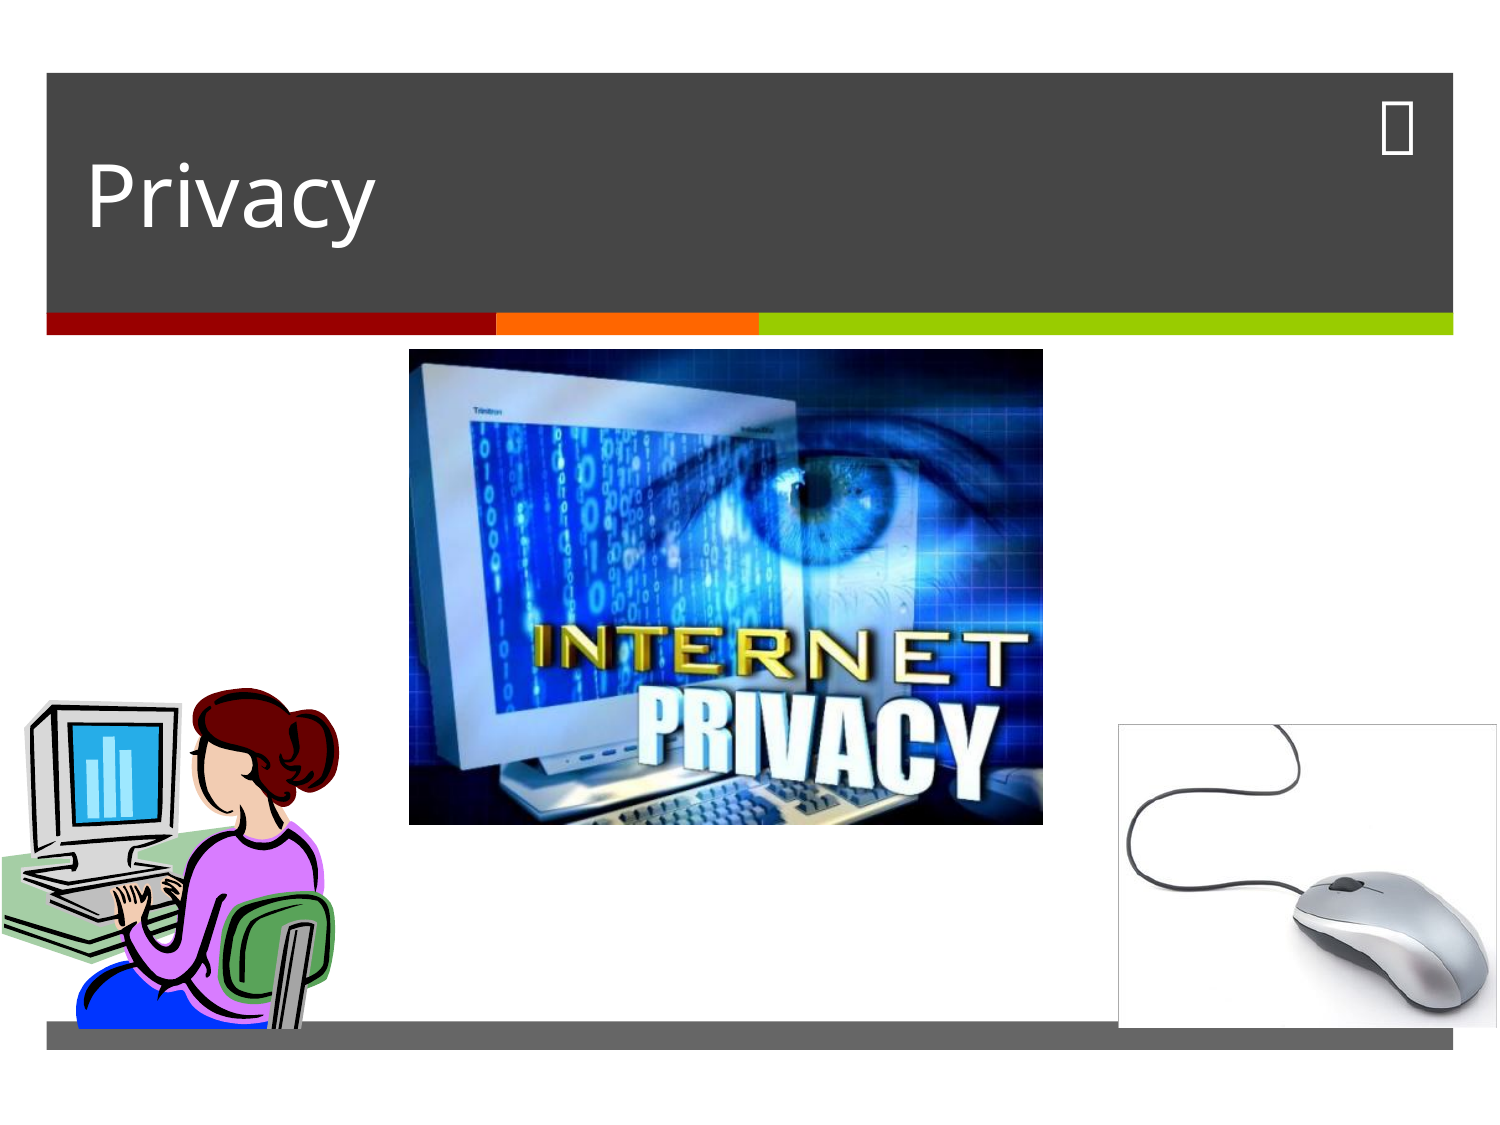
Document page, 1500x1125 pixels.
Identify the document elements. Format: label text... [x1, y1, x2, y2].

picture [408, 349, 1044, 826]
picture [1118, 724, 1498, 1028]
title Privacy [69, 73, 1351, 253]
picture [1, 686, 340, 1033]
